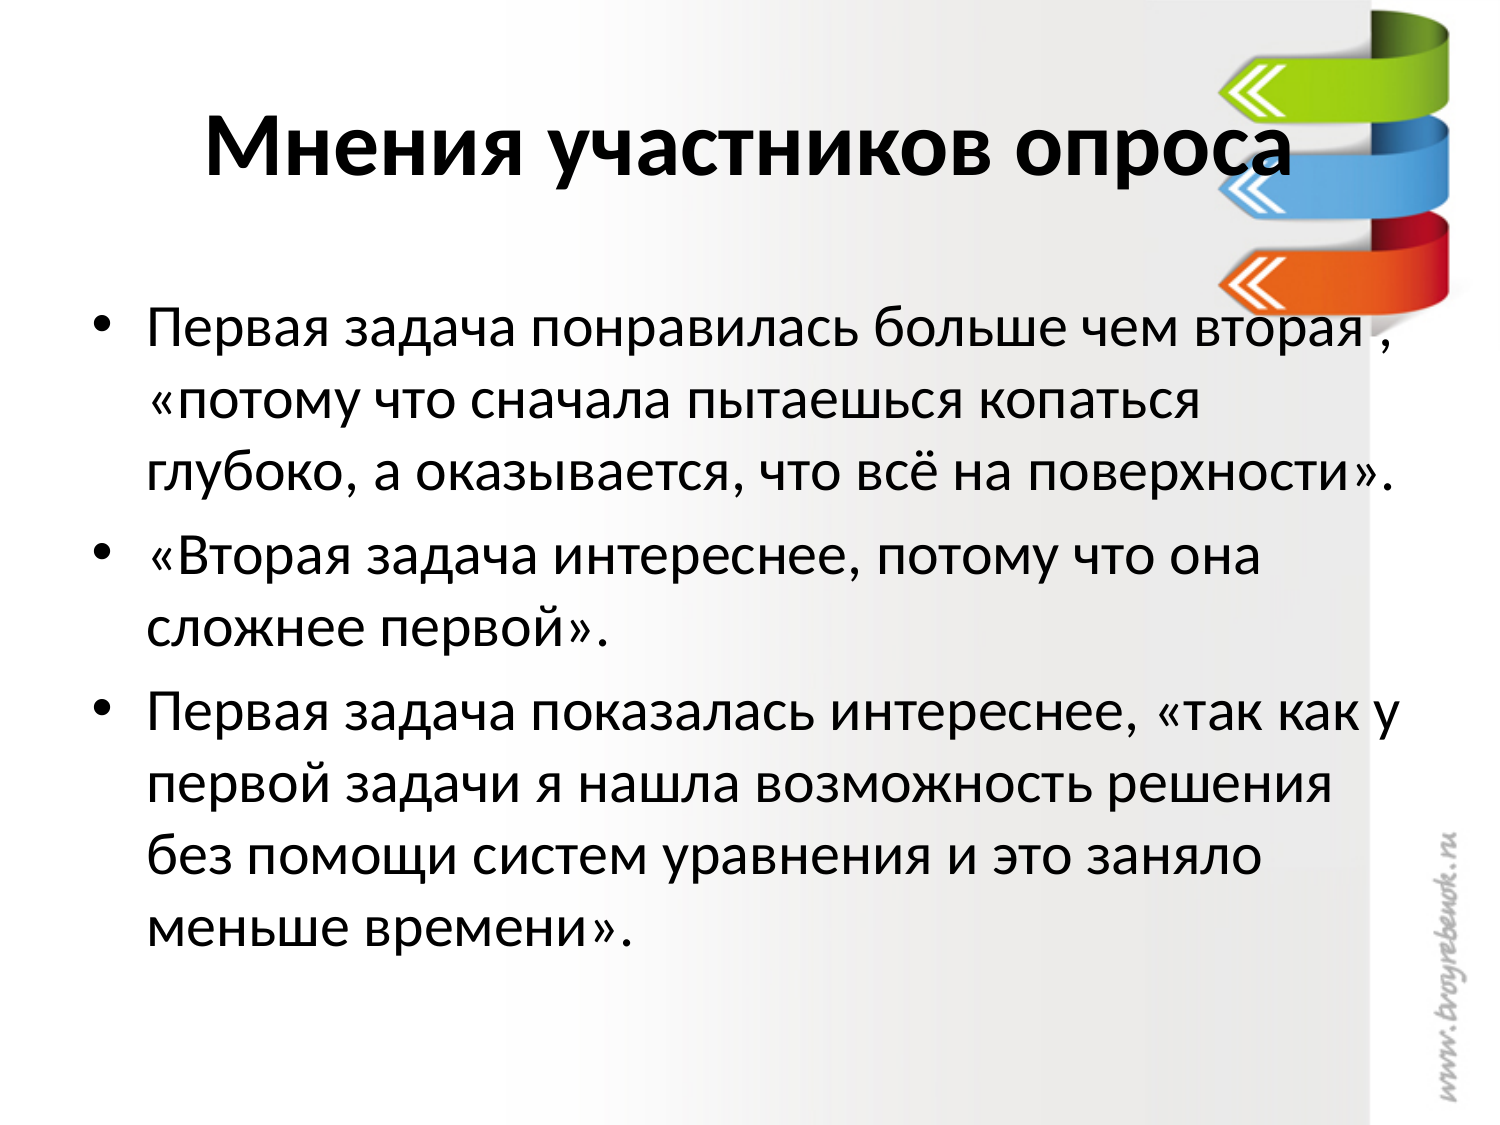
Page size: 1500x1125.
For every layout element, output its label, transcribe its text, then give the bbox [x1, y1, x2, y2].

title Мнения участников опроса [75, 45, 1425, 233]
list Первая задача понравилась больше чем вторая , «потому что сначала пытаешься копаться глубоко, а оказывается, что всё на поверхности». «Вторая задача интереснее, потому что она сложнее первой». Первая задача показалась интереснее, «так как у первой задачи я нашла возможность решения без помощи систем уравнения и это заняло меньше времени». [76, 278, 1427, 1022]
picture [0, 0, 1500, 1125]
